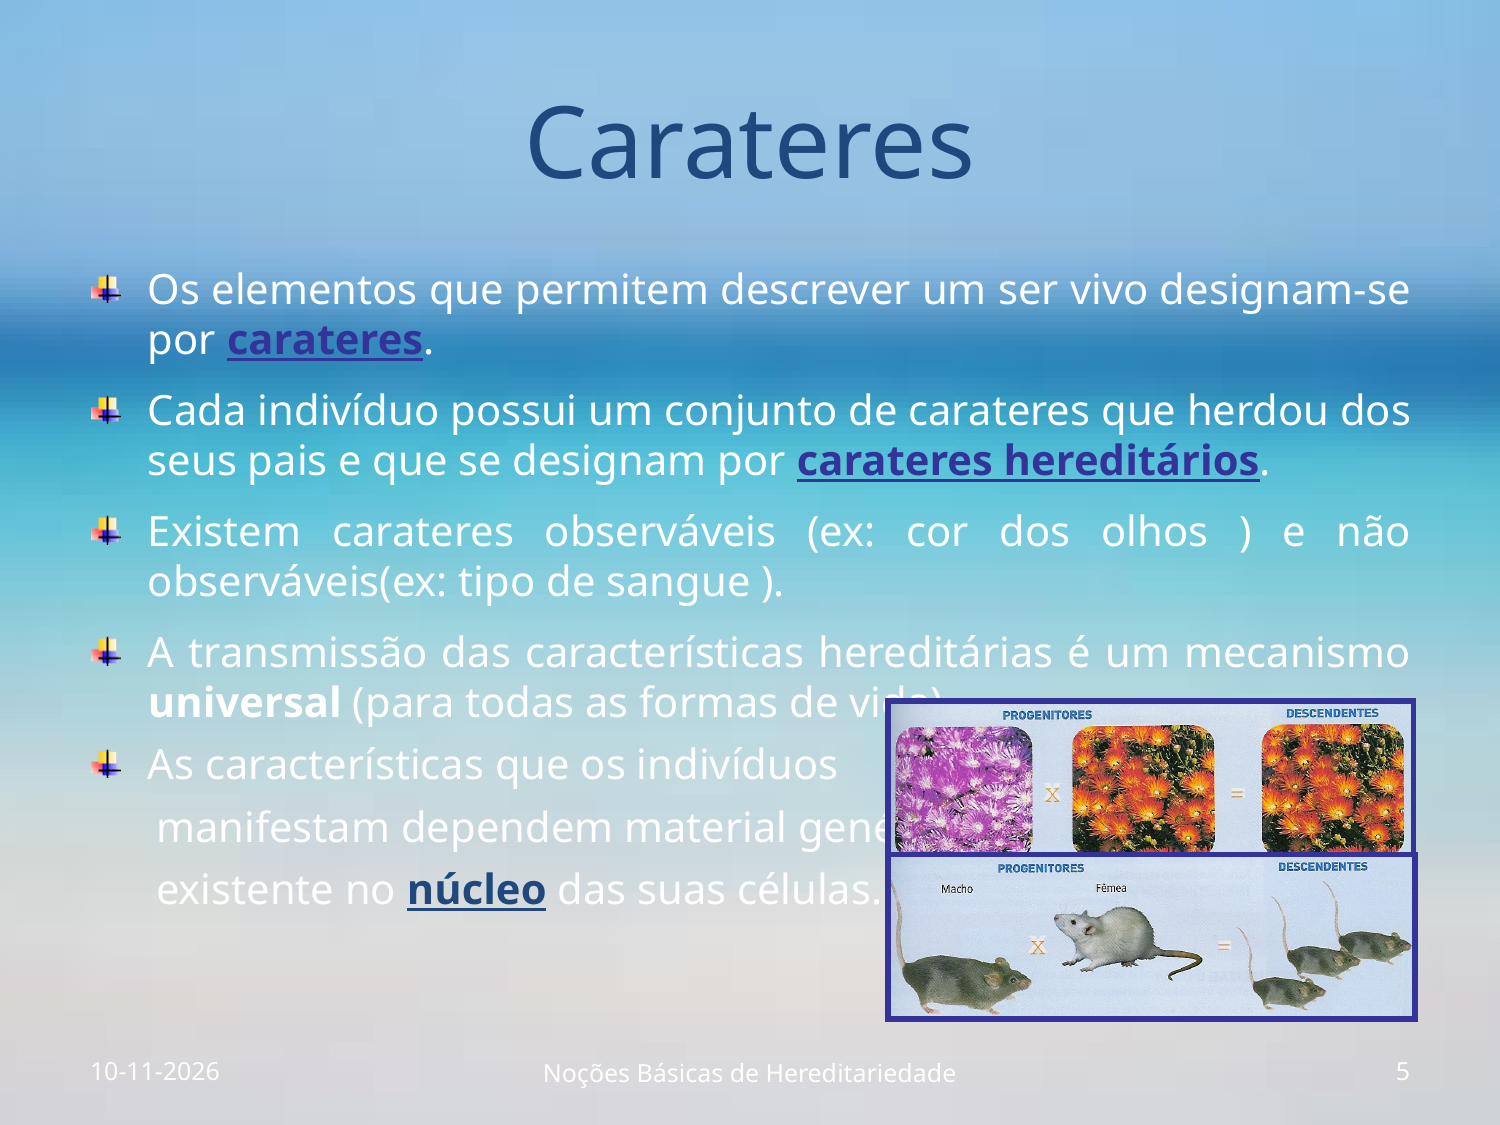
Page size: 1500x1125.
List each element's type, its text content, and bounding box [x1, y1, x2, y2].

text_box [891, 857, 1412, 1016]
title Carateres [75, 45, 1425, 233]
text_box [891, 703, 1411, 857]
slide_number 5 [1074, 1042, 1425, 1103]
footer Noções Básicas de Hereditariedade [512, 1042, 988, 1103]
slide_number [75, 1042, 425, 1103]
list Os elementos que permitem descrever um ser vivo designam-se por carateres. Cada indivíduo possui um conjunto de carateres que herdou dos seus pais e que se designam por carateres hereditários. Existem carateres observáveis (ex: cor dos olhos ) e não observáveis(ex: tipo de sangue ). A transmissão das características hereditárias é um mecanismo universal (para todas as formas de vida). As características que os indivíduos manifestam dependem material genético existente no núcleo das suas células. [76, 255, 1427, 1012]
picture [0, 0, 1500, 1125]
